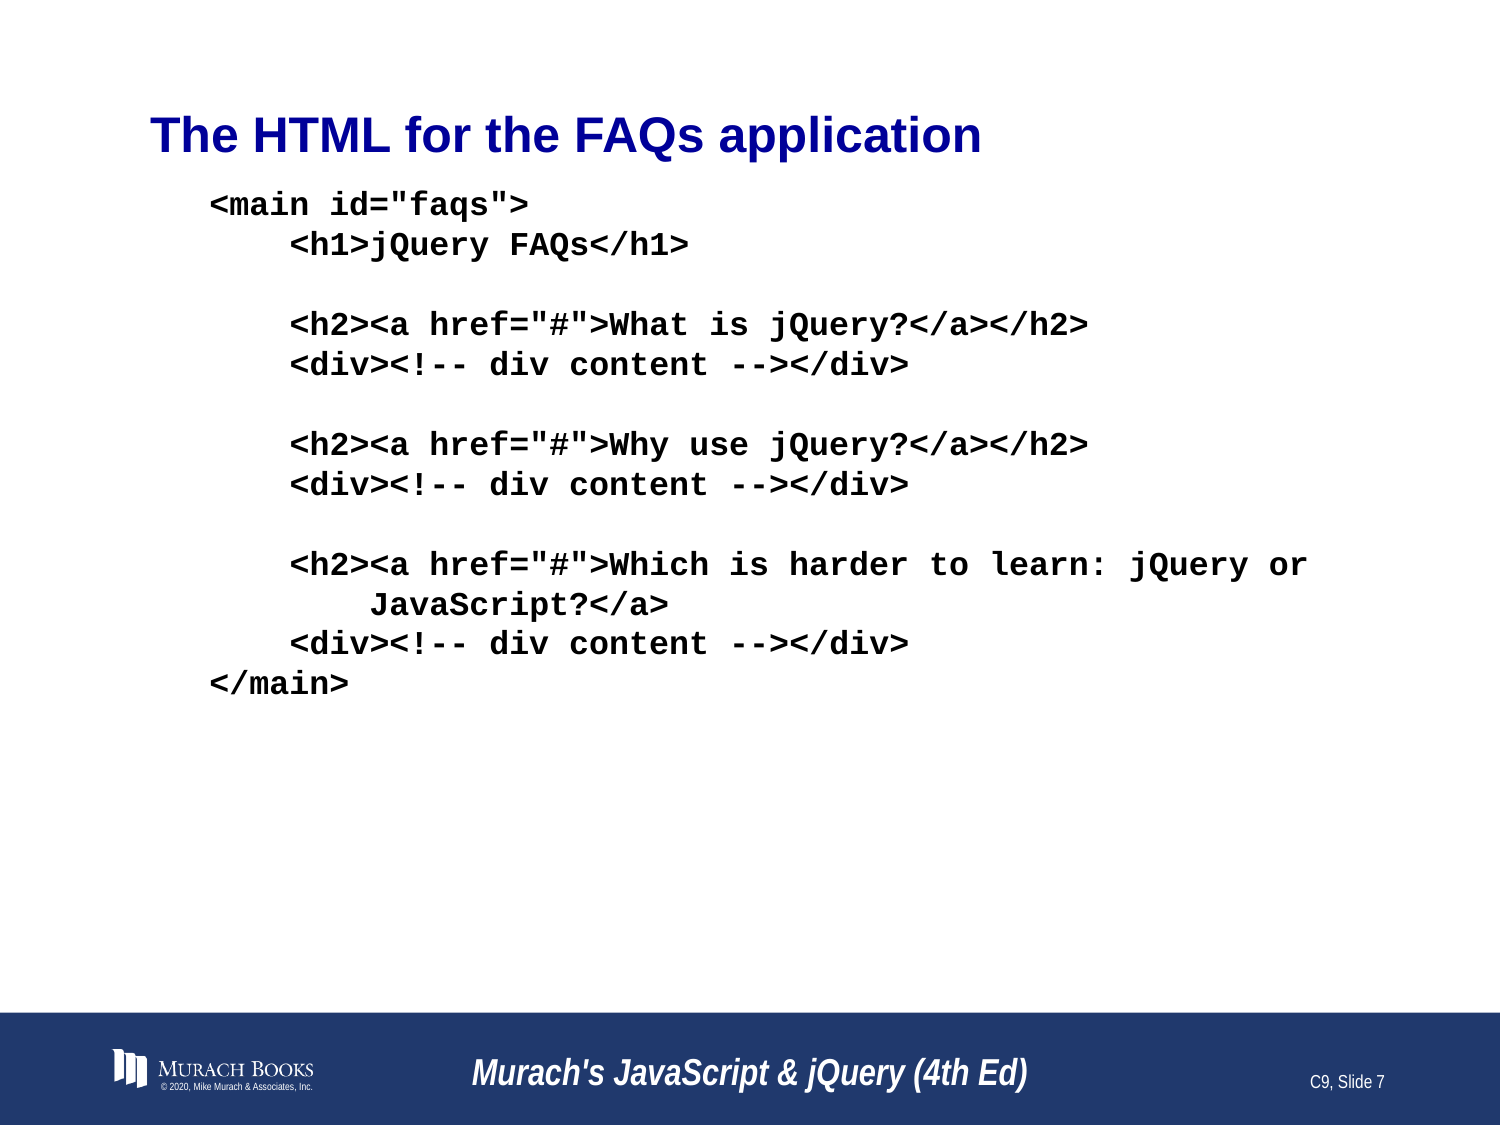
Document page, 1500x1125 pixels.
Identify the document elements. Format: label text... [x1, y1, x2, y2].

footer © 2020, Mike Murach & Associates, Inc. [12, 1025, 463, 1100]
list <main id="faqs"> <h1>jQuery FAQs</h1> <h2><a href="#">What is jQuery?</a></h2> <div><!-- div content --></div> <h2><a href="#">Why use jQuery?</a></h2> <div><!-- div content --></div> <h2><a href="#">Which is harder to learn: jQuery or JavaScript?</a> <div><!-- div content --></div> </main> [137, 174, 1350, 975]
slide_number Murach's JavaScript & jQuery (4th Ed) [463, 1025, 1050, 1100]
title The HTML for the FAQs application [150, 102, 1350, 164]
slide_number C9, Slide 7 [1087, 1025, 1400, 1100]
